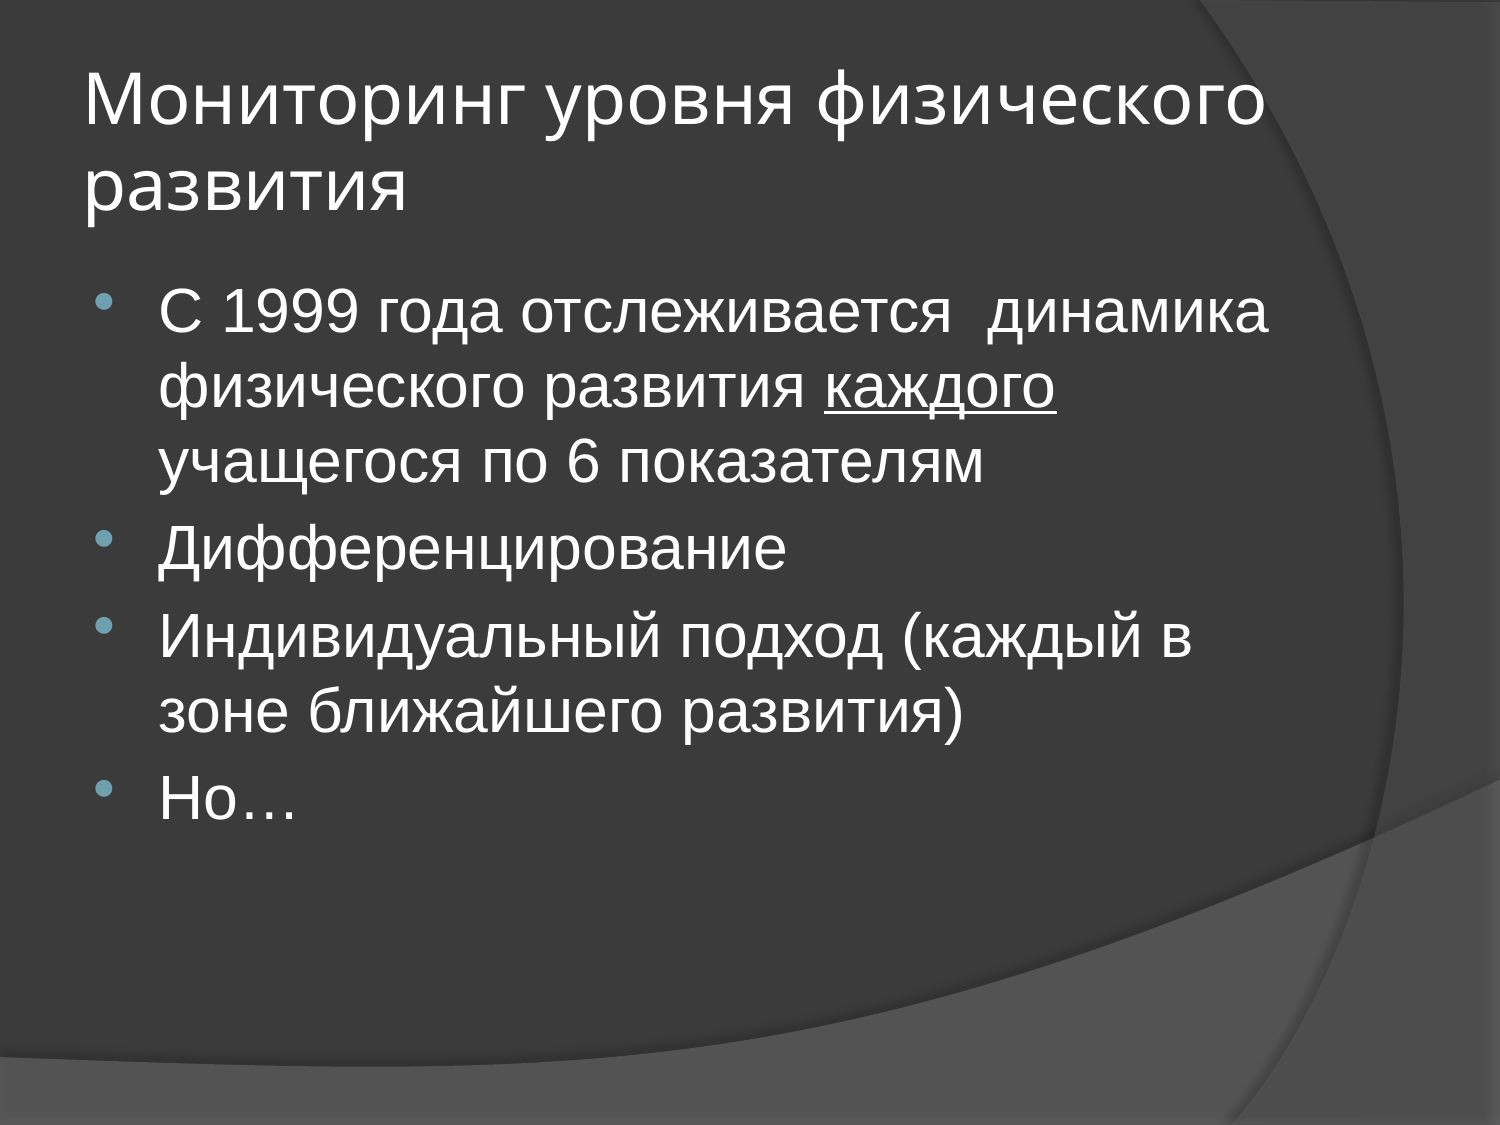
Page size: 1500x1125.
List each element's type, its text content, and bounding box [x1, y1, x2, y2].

list С 1999 года отслеживается динамика физического развития каждого учащегося по 6 показателям Дифференцирование Индивидуальный подход (каждый в зоне ближайшего развития) Но… [75, 262, 1300, 1005]
title Мониторинг уровня физического развития [75, 45, 1300, 233]
